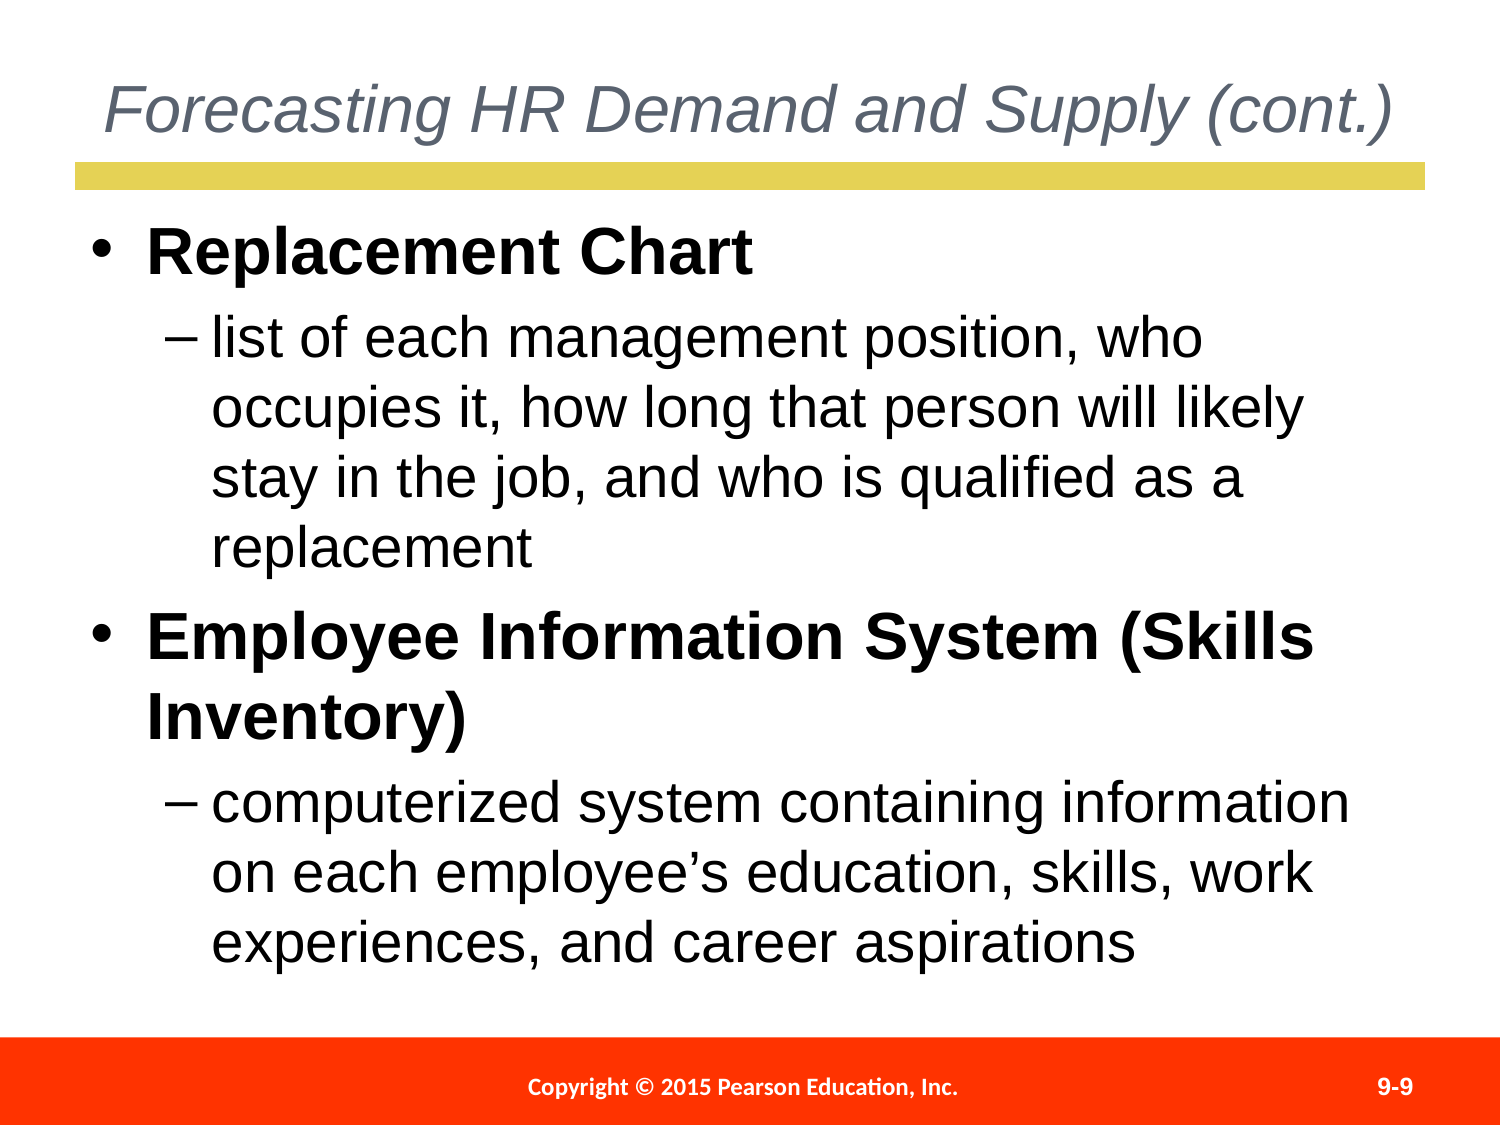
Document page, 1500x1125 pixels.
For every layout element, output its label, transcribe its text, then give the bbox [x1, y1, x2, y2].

title Forecasting HR Demand and Supply (cont.) [74, 12, 1426, 199]
list Replacement Chart list of each management position, who occupies it, how long that person will likely stay in the job, and who is qualified as a replacement Employee Information System (Skills Inventory) computerized system containing information on each employee’s education, skills, work experiences, and career aspirations [74, 199, 1426, 1006]
